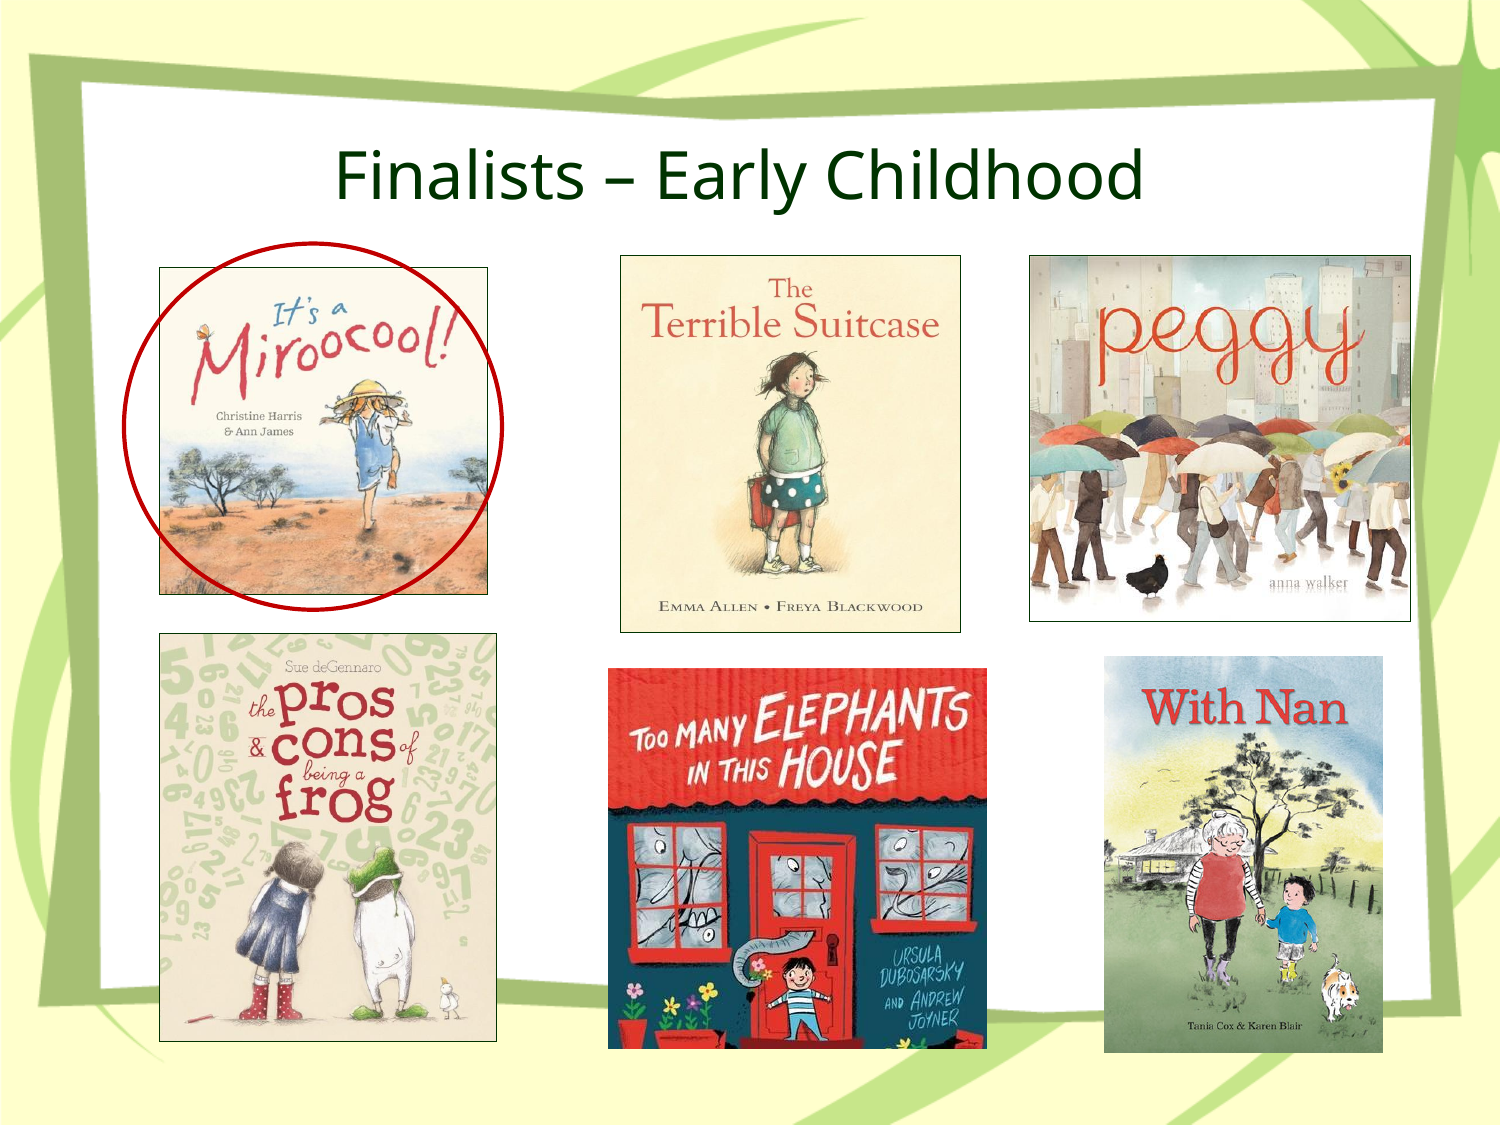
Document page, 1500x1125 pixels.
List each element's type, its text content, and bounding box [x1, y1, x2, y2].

text_box [258, 604, 368, 612]
text_box Finalists – Early Childhood [319, 125, 1163, 221]
text_box [492, 361, 505, 492]
text_box [219, 241, 407, 265]
picture [0, 0, 1500, 1125]
text_box [121, 323, 154, 530]
